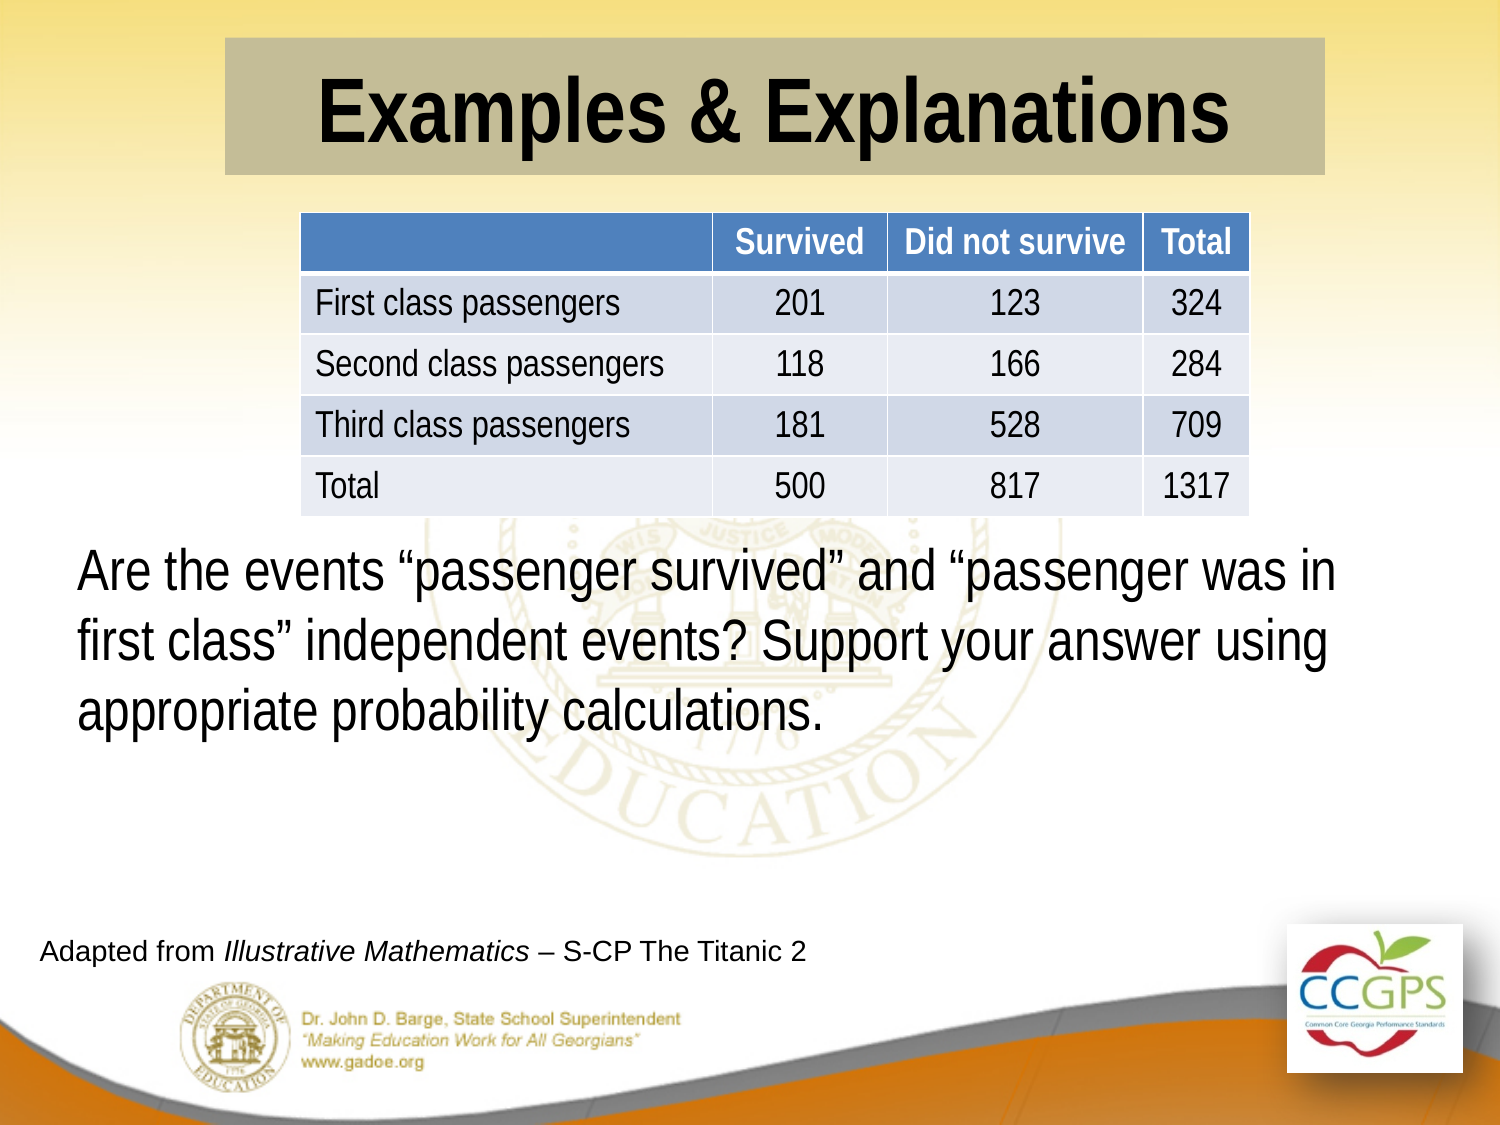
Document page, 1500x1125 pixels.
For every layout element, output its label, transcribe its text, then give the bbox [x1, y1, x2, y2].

picture [0, 0, 1500, 1125]
table_cell Second class passengers [301, 335, 712, 394]
table_cell Total [301, 457, 712, 516]
table_cell First class passengers [301, 276, 712, 333]
table_cell 201 [713, 276, 887, 333]
table_cell Third class passengers [301, 396, 712, 455]
table_cell 284 [1144, 335, 1249, 394]
table_cell 181 [713, 396, 887, 455]
subtitle Are the events “passenger survived” and “passenger was in first class” independent events? Support your answer using appropriate probability calculations. [62, 524, 1438, 926]
table_cell 166 [888, 335, 1142, 394]
table_cell 528 [888, 396, 1142, 455]
table_cell 118 [713, 335, 887, 394]
table_cell 817 [888, 457, 1142, 516]
table_cell 709 [1144, 396, 1249, 455]
table_header Did not survive [888, 213, 1142, 271]
title Examples & Explanations [224, 37, 1326, 176]
table_header Total [1144, 213, 1249, 271]
table_header Survived [713, 213, 887, 271]
table_cell 123 [888, 276, 1142, 333]
table_cell 500 [713, 457, 887, 516]
table_header [301, 213, 712, 271]
table_cell 324 [1144, 276, 1249, 333]
text_box Adapted from Illustrative Mathematics – S-CP The Titanic 2 [24, 924, 1284, 975]
table_cell 1317 [1144, 457, 1249, 516]
